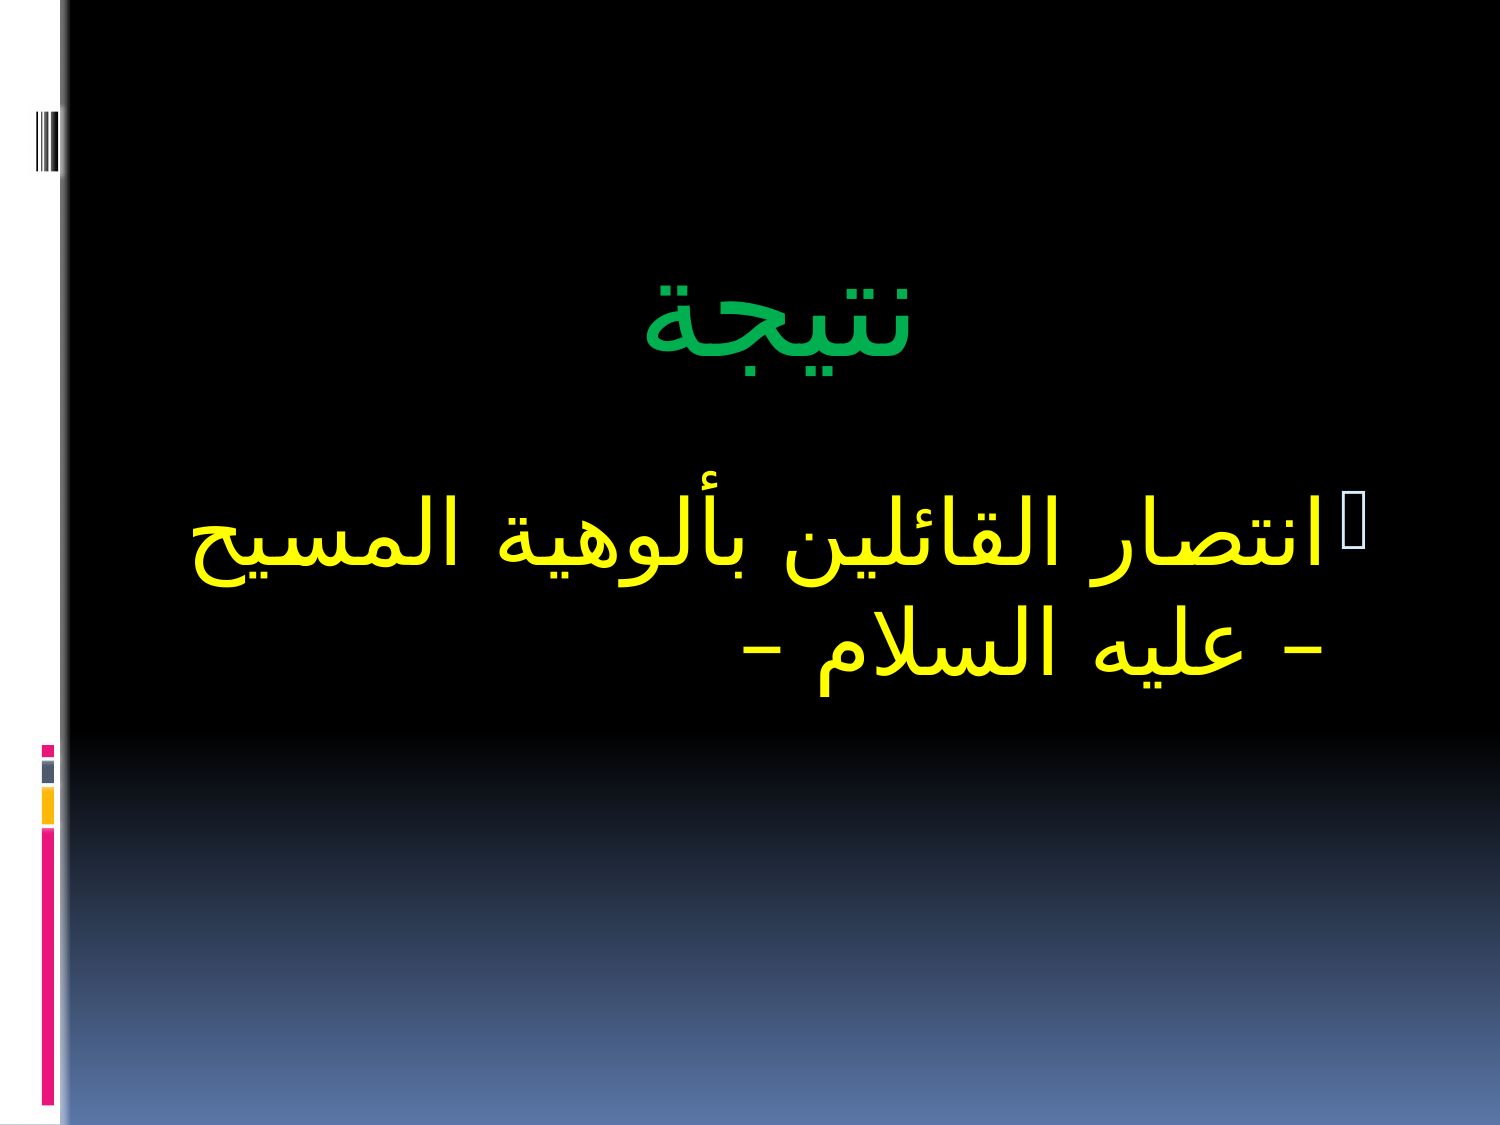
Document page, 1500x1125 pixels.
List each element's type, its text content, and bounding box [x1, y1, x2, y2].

subtitle نتيجة انتصار القائلين بألوهية المسيح – عليه السلام – [140, 128, 1416, 961]
